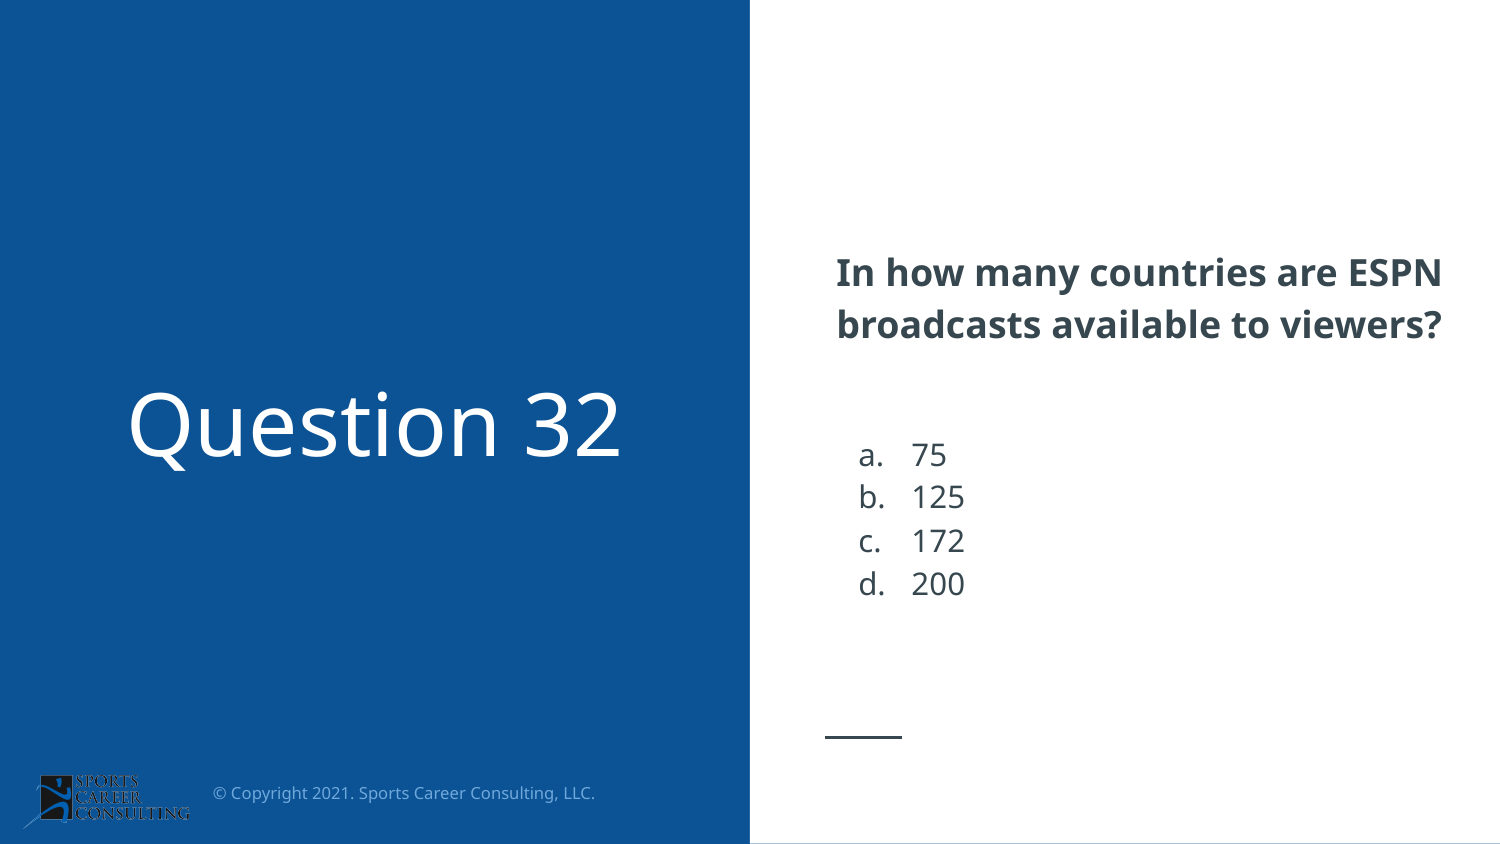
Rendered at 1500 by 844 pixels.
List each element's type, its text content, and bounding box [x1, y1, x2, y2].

list In how many countries are ESPN broadcasts available to viewers? 75 125 172 200 [821, 118, 1486, 725]
picture [22, 774, 190, 829]
text_box © Copyright 2021. Sports Career Consulting, LLC. [197, 767, 750, 838]
title Question 32 [43, 298, 708, 546]
